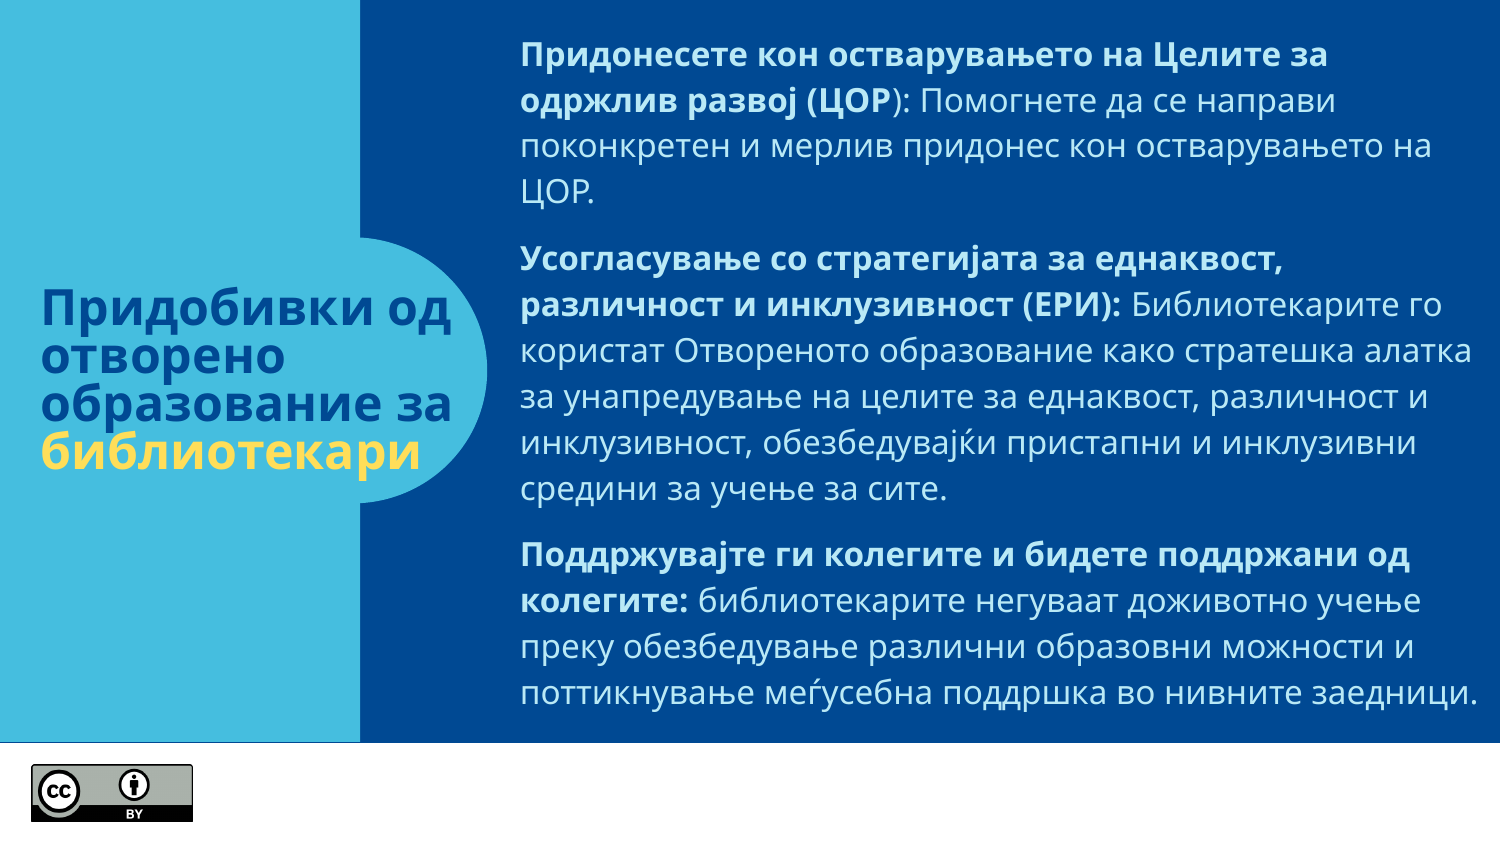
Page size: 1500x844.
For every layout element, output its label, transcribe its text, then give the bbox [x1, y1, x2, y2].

text_box [302, 494, 403, 504]
picture [31, 764, 193, 822]
text_box Придобивки од отворено образование за библиотекари [25, 271, 488, 494]
text_box [0, 0, 361, 742]
text_box Придонесете кон остварувањето на Целите за одржлив развој (ЦОР): Помогнете да се направи поконкретен и мерлив придонес кон остварувањето на ЦОР. Усогласување со стратегијата за еднаквост, различност и инклузивност (ЕРИ): Библиотекарите го користат Отвореното образование како стратешка алатка за унапредување на целите за еднаквост, различност и инклузивност, обезбедувајќи пристапни и инклузивни средини за учење за сите. Поддржувајте ги колегите и бидете поддржани од колегите: библиотекарите негуваат доживотно учење преку обезбедување различни образовни можности и поттикнување меѓусебна поддршка во нивните заедници. [505, 11, 1500, 726]
text_box [263, 237, 443, 271]
text_box [0, 750, 1500, 844]
